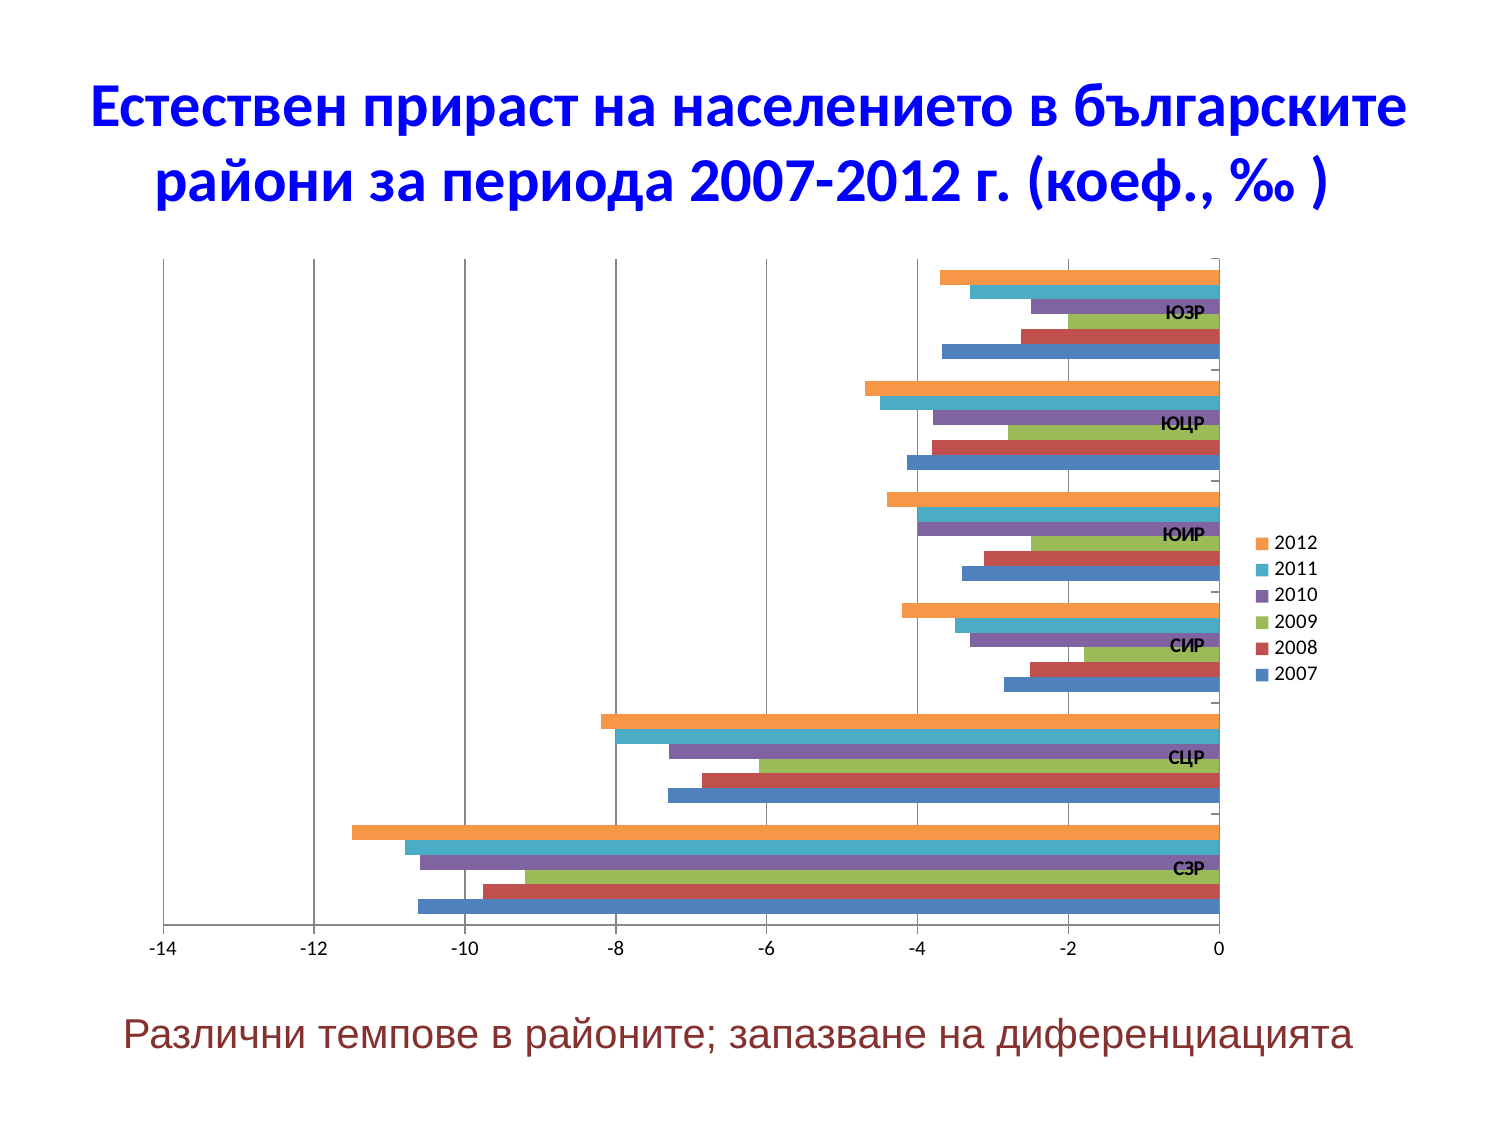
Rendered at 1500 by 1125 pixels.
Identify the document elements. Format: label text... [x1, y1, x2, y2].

text_box Различни темпове в районите; запазване на диференциацията [37, 999, 1450, 1088]
chart [124, 243, 1338, 976]
title Естествен прираст на населението в българските райони за периода 2007-2012 г. (коеф., ‰ ) [75, 45, 1425, 233]
